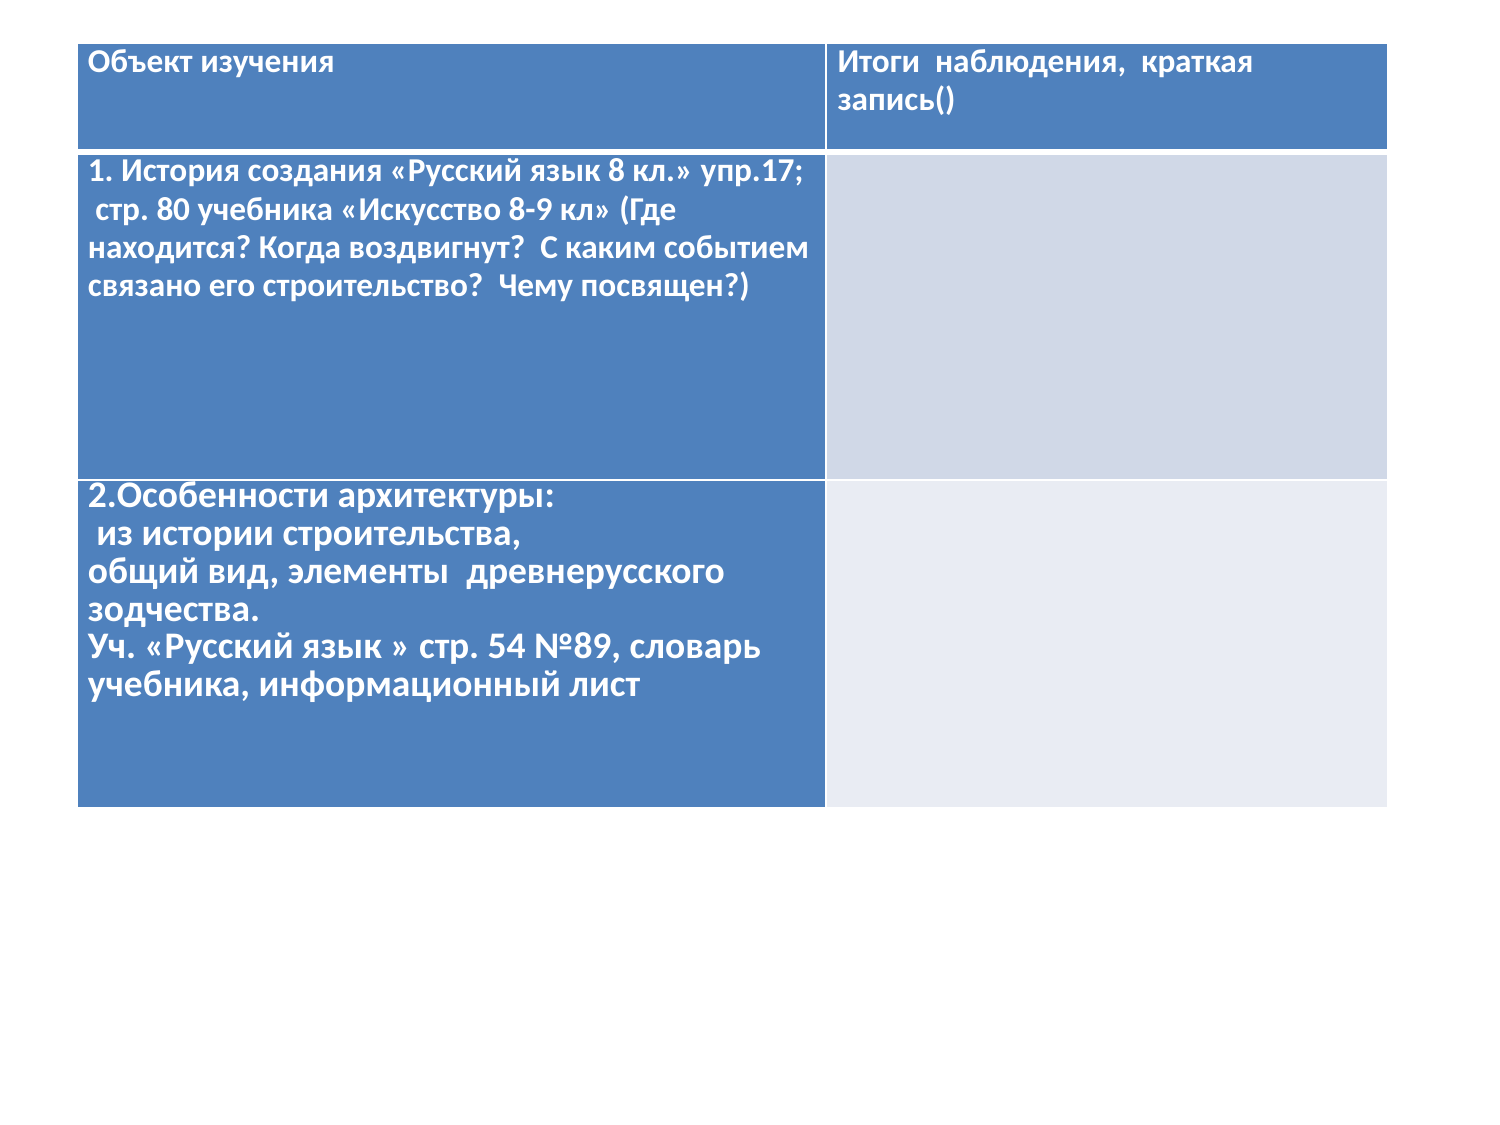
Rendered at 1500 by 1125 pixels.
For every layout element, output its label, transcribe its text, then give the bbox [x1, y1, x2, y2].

table_header Итоги наблюдения, краткая запись() [827, 44, 1387, 149]
table_cell [827, 481, 1387, 807]
table_cell 2.Особенности архитектуры: из истории строительства, общий вид, элементы древнерусского зодчества. Уч. «Русский язык » стр. 54 №89, словарь учебника, информационный лист [78, 481, 825, 807]
table_cell 1. История создания «Русский язык 8 кл.» упр.17; стр. 80 учебника «Искусство 8-9 кл» (Где находится? Когда воздвигнут? С каким событием связано его строительство? Чему посвящен?) [78, 155, 825, 479]
table_header Объект изучения [78, 44, 825, 149]
table_cell [827, 155, 1387, 479]
